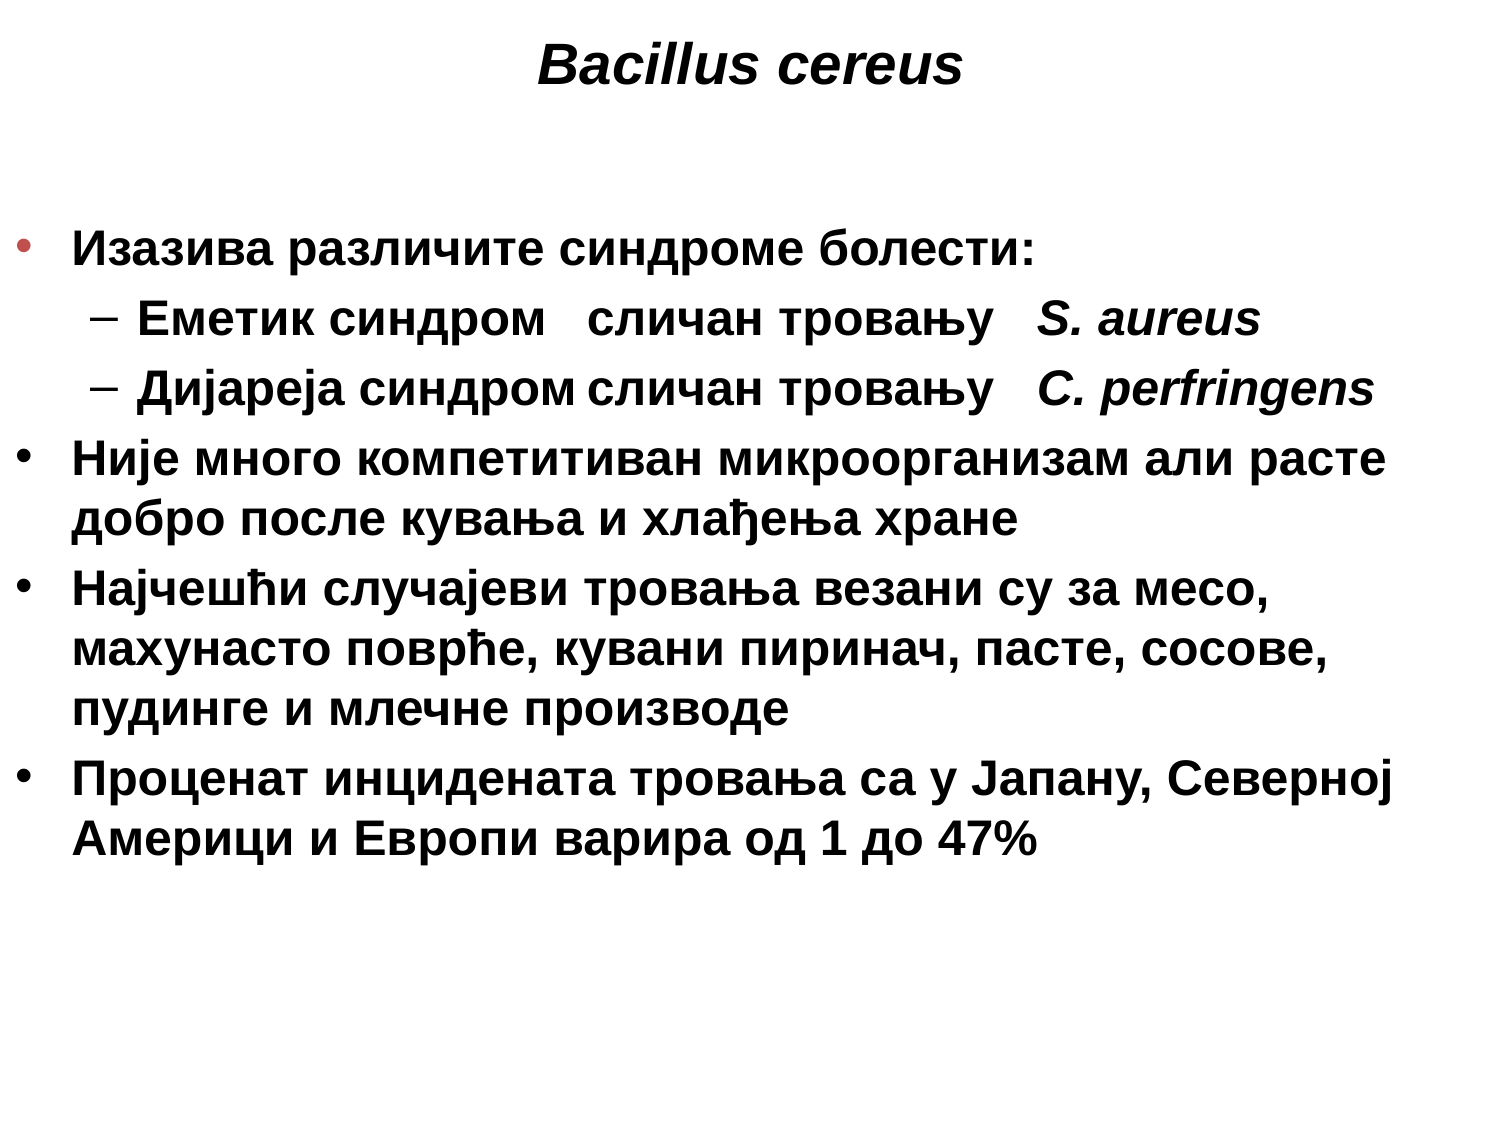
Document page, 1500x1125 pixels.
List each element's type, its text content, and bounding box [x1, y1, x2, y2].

title Bacillus cereus [76, 0, 1428, 127]
list Изазива различите синдроме болести: Еметик синдром сличан тровању S. aureus Дијареја синдром сличан тровању C. perfringens Није много компетитиван микроорганизам али расте добро после кувања и хлађења хране Најчешћи случајеви тровања везани су за месо, махунасто поврће, кувани пиринач, пасте, сосове, пудинге и млечне производе Проценат инцидената тровања са у Јапану, Северној Америци и Европи варира од 1 до 47% [0, 207, 1460, 1125]
